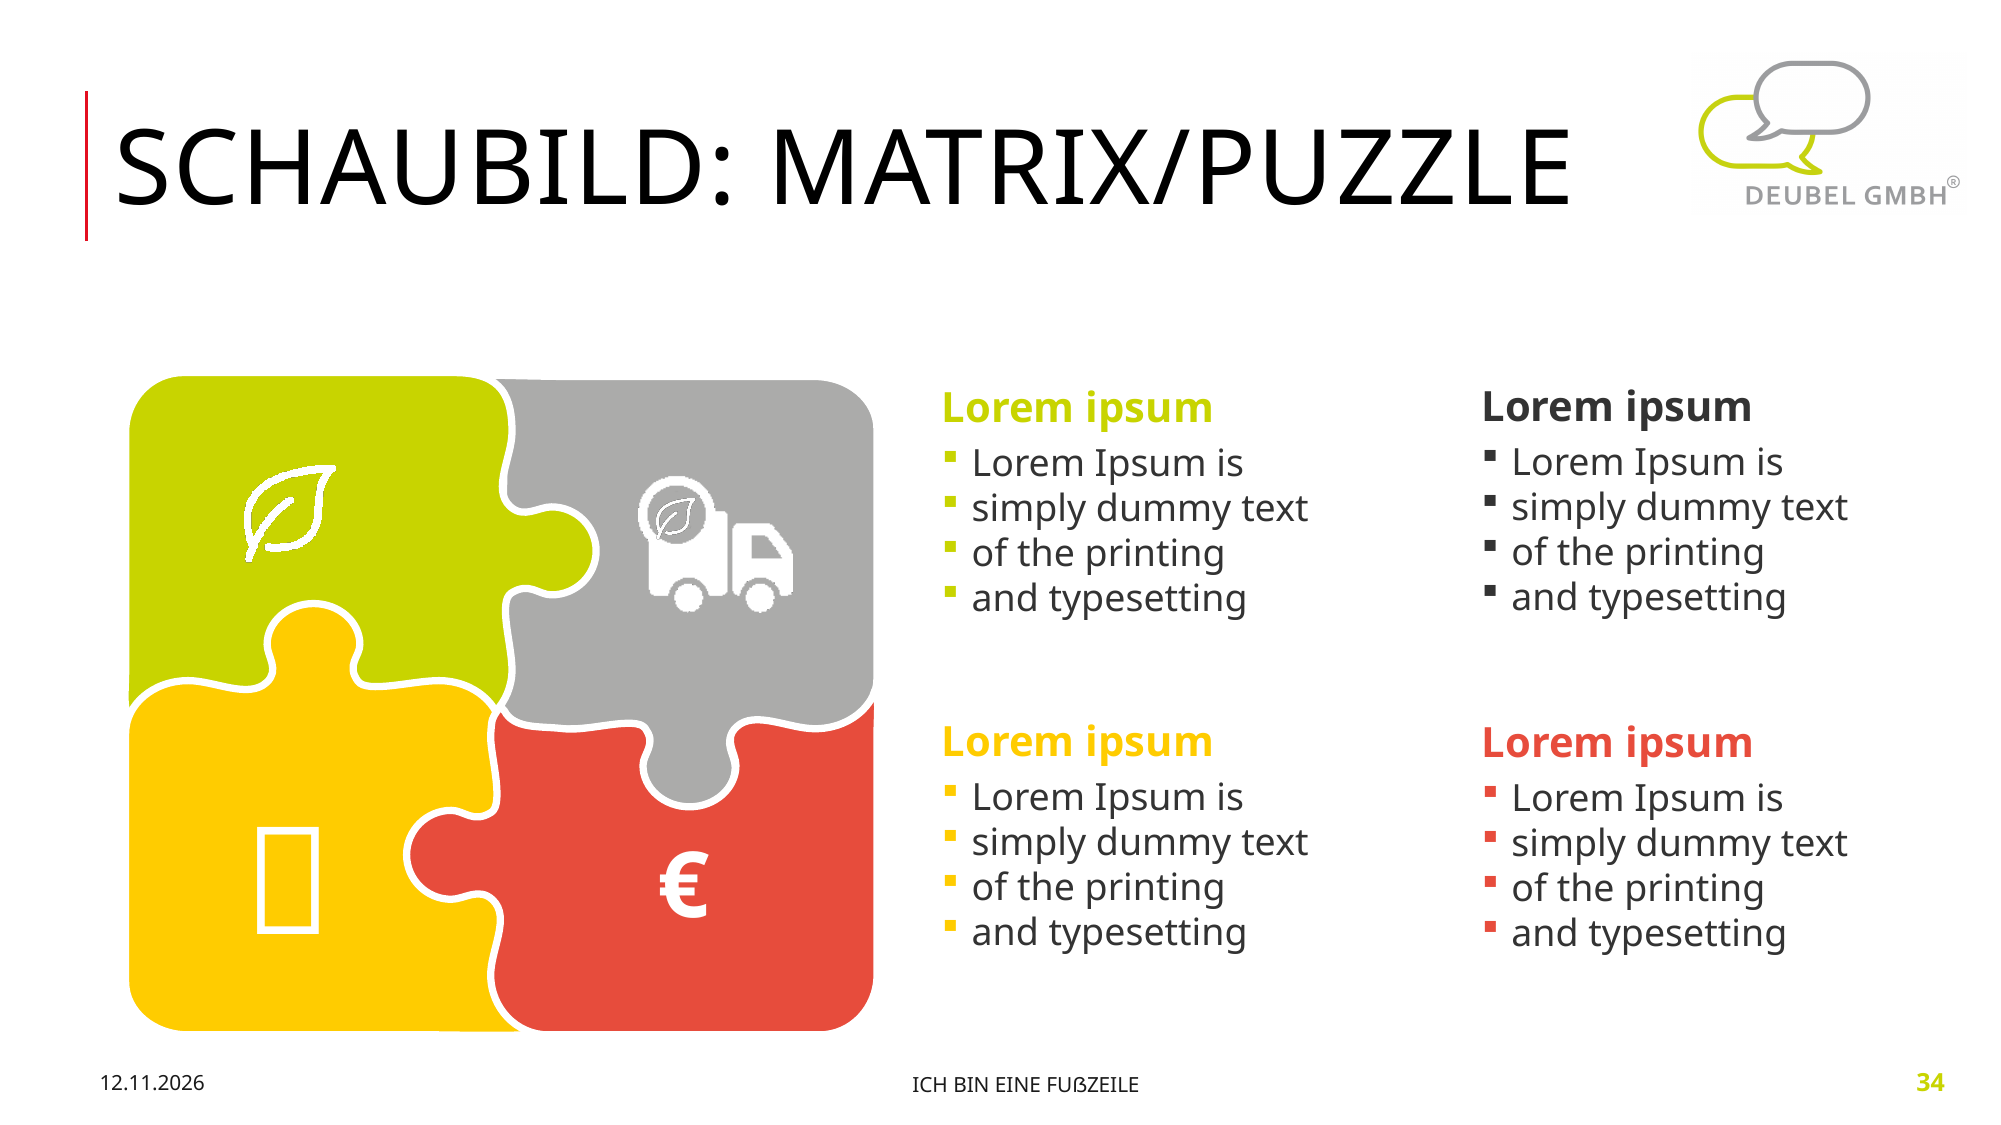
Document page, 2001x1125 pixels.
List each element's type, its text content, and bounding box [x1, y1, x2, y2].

text_box Lorem ipsum [1466, 372, 1935, 430]
text_box Lorem Ipsum is simply dummy text of the printing and typesetting [927, 765, 1406, 1025]
text_box Lorem Ipsum is simply dummy text of the printing and typesetting [927, 431, 1406, 692]
text_box Lorem ipsum [927, 707, 1395, 765]
title Schaubild: Matrix/Puzzle [84, 51, 1692, 298]
text_box Lorem ipsum [1467, 708, 1935, 766]
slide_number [84, 1061, 328, 1107]
picture [232, 458, 344, 569]
slide_number 34 [1727, 1061, 1945, 1107]
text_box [637, 458, 793, 614]
footer Ich bin eine Fußzeile [343, 1061, 1709, 1107]
picture [1692, 52, 1967, 215]
text_box Lorem Ipsum is simply dummy text of the printing and typesetting [1467, 766, 1946, 1026]
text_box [124, 372, 878, 1036]
text_box Lorem ipsum [927, 373, 1395, 431]
text_box Lorem Ipsum is simply dummy text of the printing and typesetting [1466, 430, 1945, 691]
